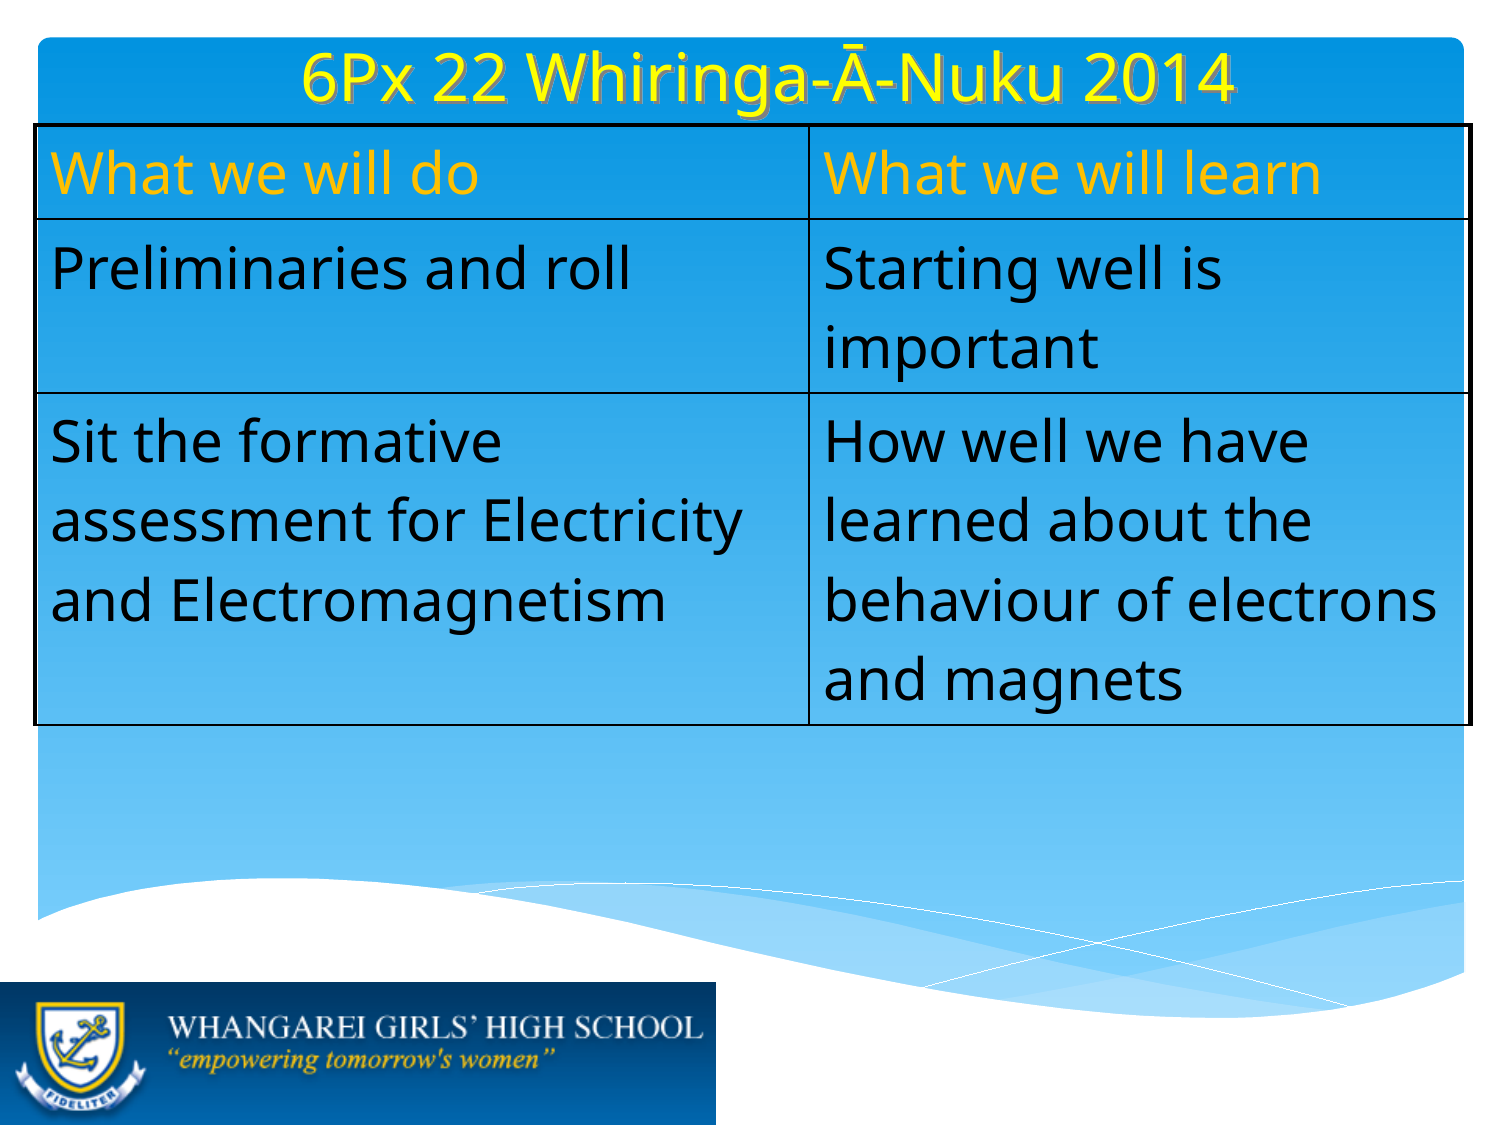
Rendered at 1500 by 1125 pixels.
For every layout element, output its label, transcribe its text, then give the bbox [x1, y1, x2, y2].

picture [0, 982, 716, 1125]
table_header What we will do [37, 127, 808, 218]
table_cell How well we have learned about the behaviour of electrons and magnets [810, 394, 1468, 724]
table_header What we will learn [810, 127, 1468, 218]
text_box 6Px 22 Whiringa-Ā-Nuku 2014 [162, 24, 1375, 123]
table_cell Sit the formative assessment for Electricity and Electromagnetism [37, 394, 808, 724]
table_cell Preliminaries and roll [37, 220, 808, 392]
table_cell Starting well is important [810, 220, 1468, 392]
